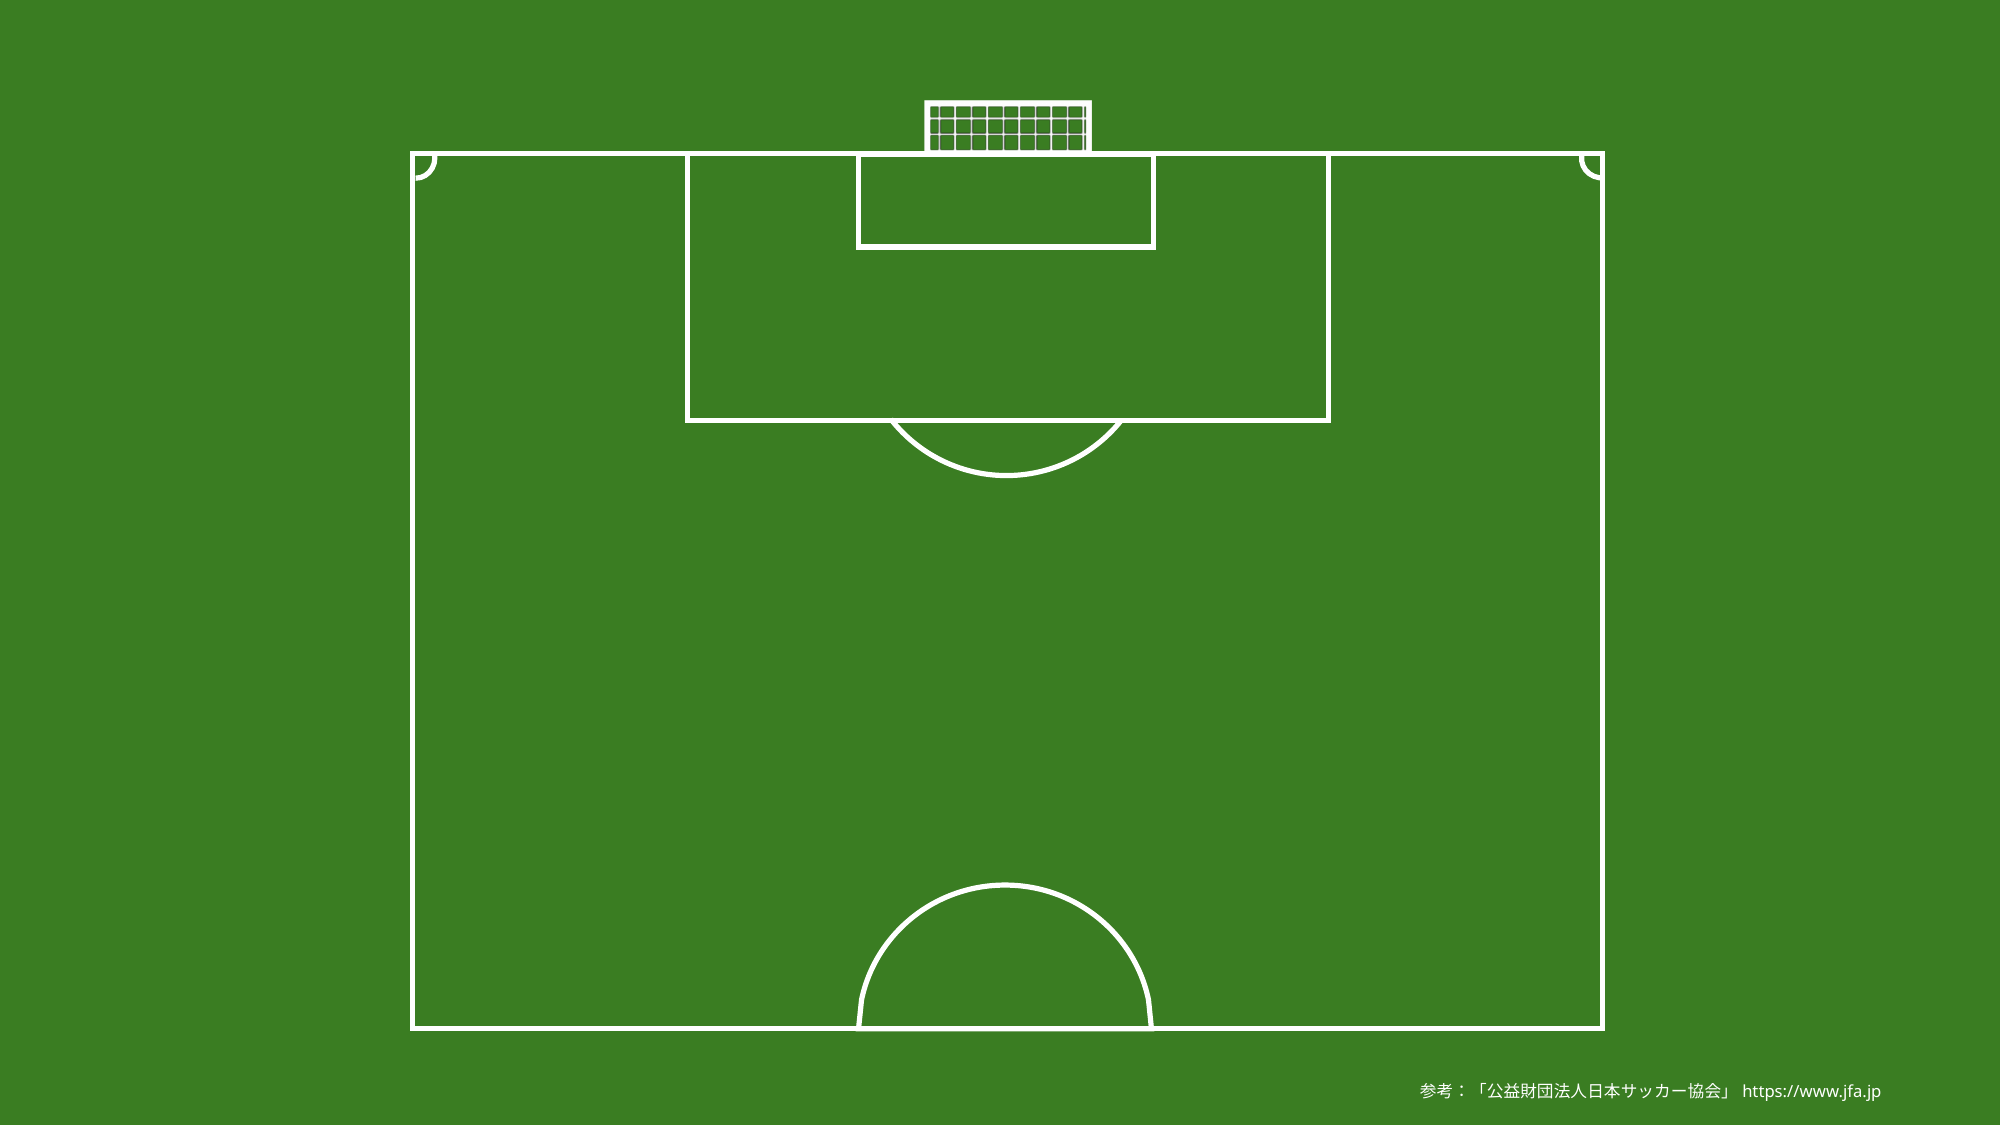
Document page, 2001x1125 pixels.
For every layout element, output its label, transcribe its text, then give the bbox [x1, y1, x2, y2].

text_box 参考：「公益財団法人日本サッカー協会」https://www.jfa.jp [1405, 1073, 2000, 1109]
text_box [396, 100, 1623, 1030]
